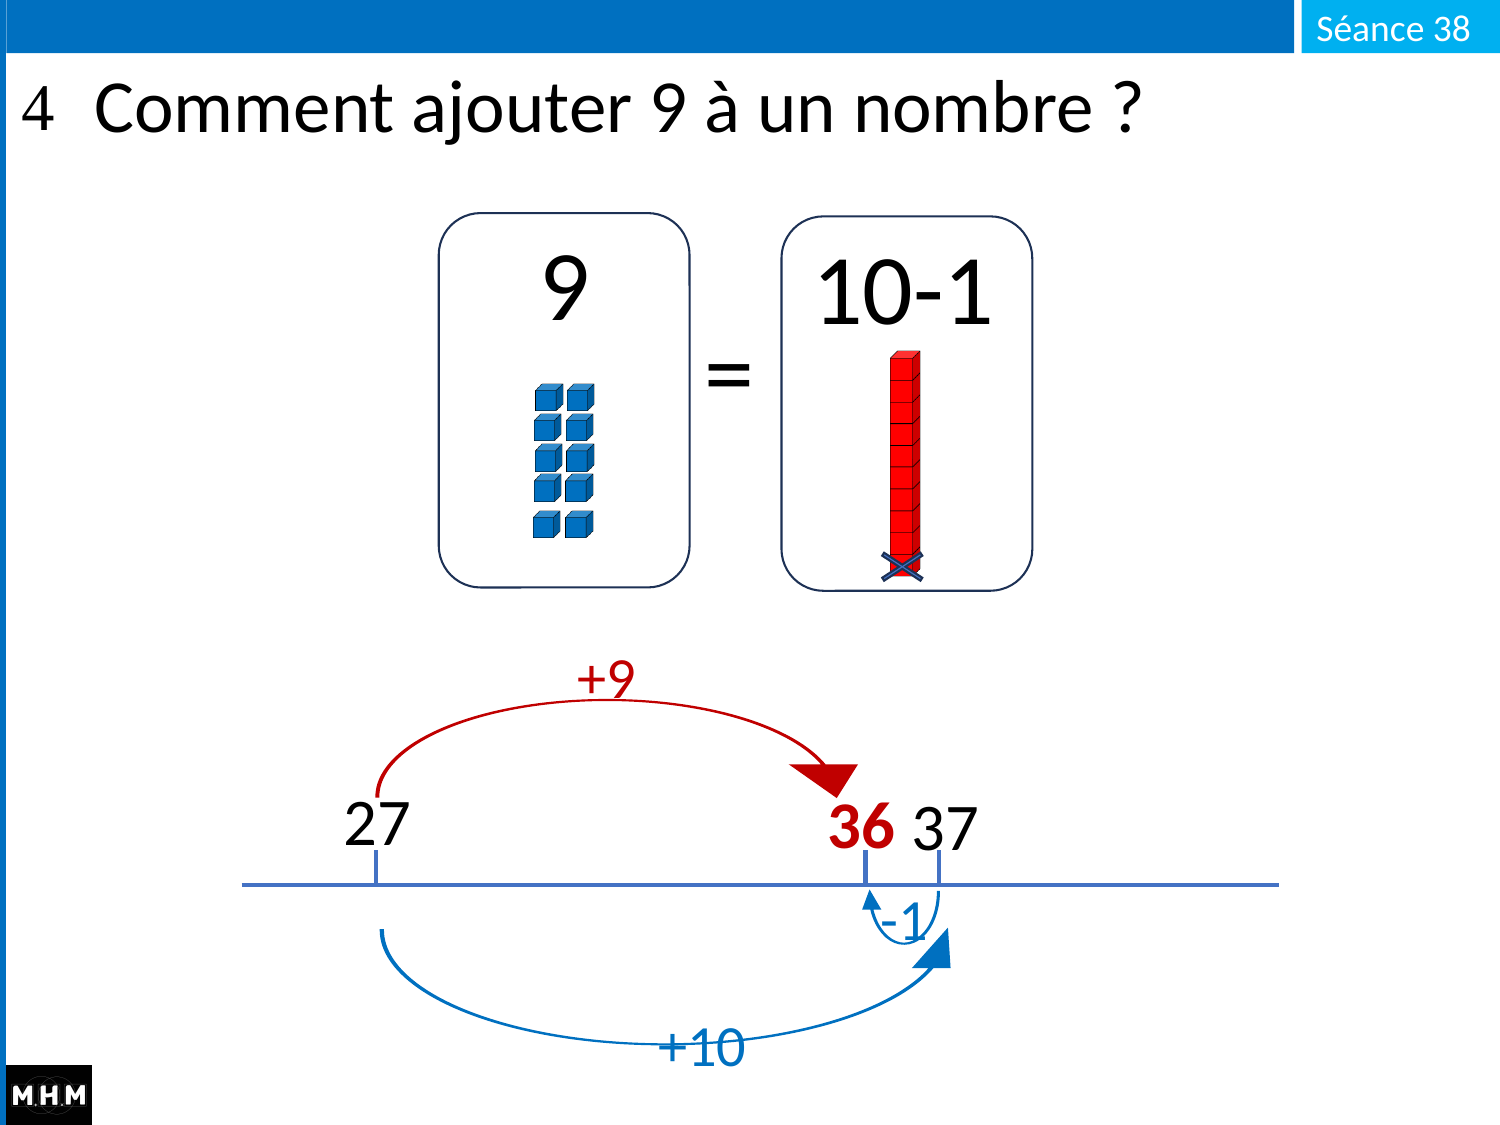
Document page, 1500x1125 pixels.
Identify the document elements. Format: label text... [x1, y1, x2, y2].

text_box [880, 551, 888, 561]
text_box [880, 572, 891, 583]
text_box [780, 224, 1034, 592]
text_box +9 [562, 632, 675, 718]
text_box [379, 929, 643, 1046]
text_box -1 [866, 874, 938, 884]
picture [531, 382, 596, 503]
picture [530, 509, 562, 539]
text_box 10-1 [797, 216, 1137, 352]
picture [6, 1065, 92, 1125]
text_box [862, 889, 940, 945]
text_box [437, 212, 691, 589]
text_box [675, 703, 859, 781]
picture [888, 349, 923, 578]
text_box -1 [940, 874, 954, 884]
title Comment ajouter 9 à un nombre ? [79, 58, 1374, 158]
text_box [375, 700, 562, 798]
text_box [820, 960, 951, 1027]
text_box 27 [328, 771, 441, 866]
picture [563, 509, 595, 539]
text_box 36 [812, 774, 925, 869]
text_box = [691, 299, 764, 435]
text_box [914, 576, 924, 583]
text_box 37 [897, 776, 1009, 872]
text_box +10 [643, 1000, 820, 1086]
text_box -1 [865, 886, 954, 960]
